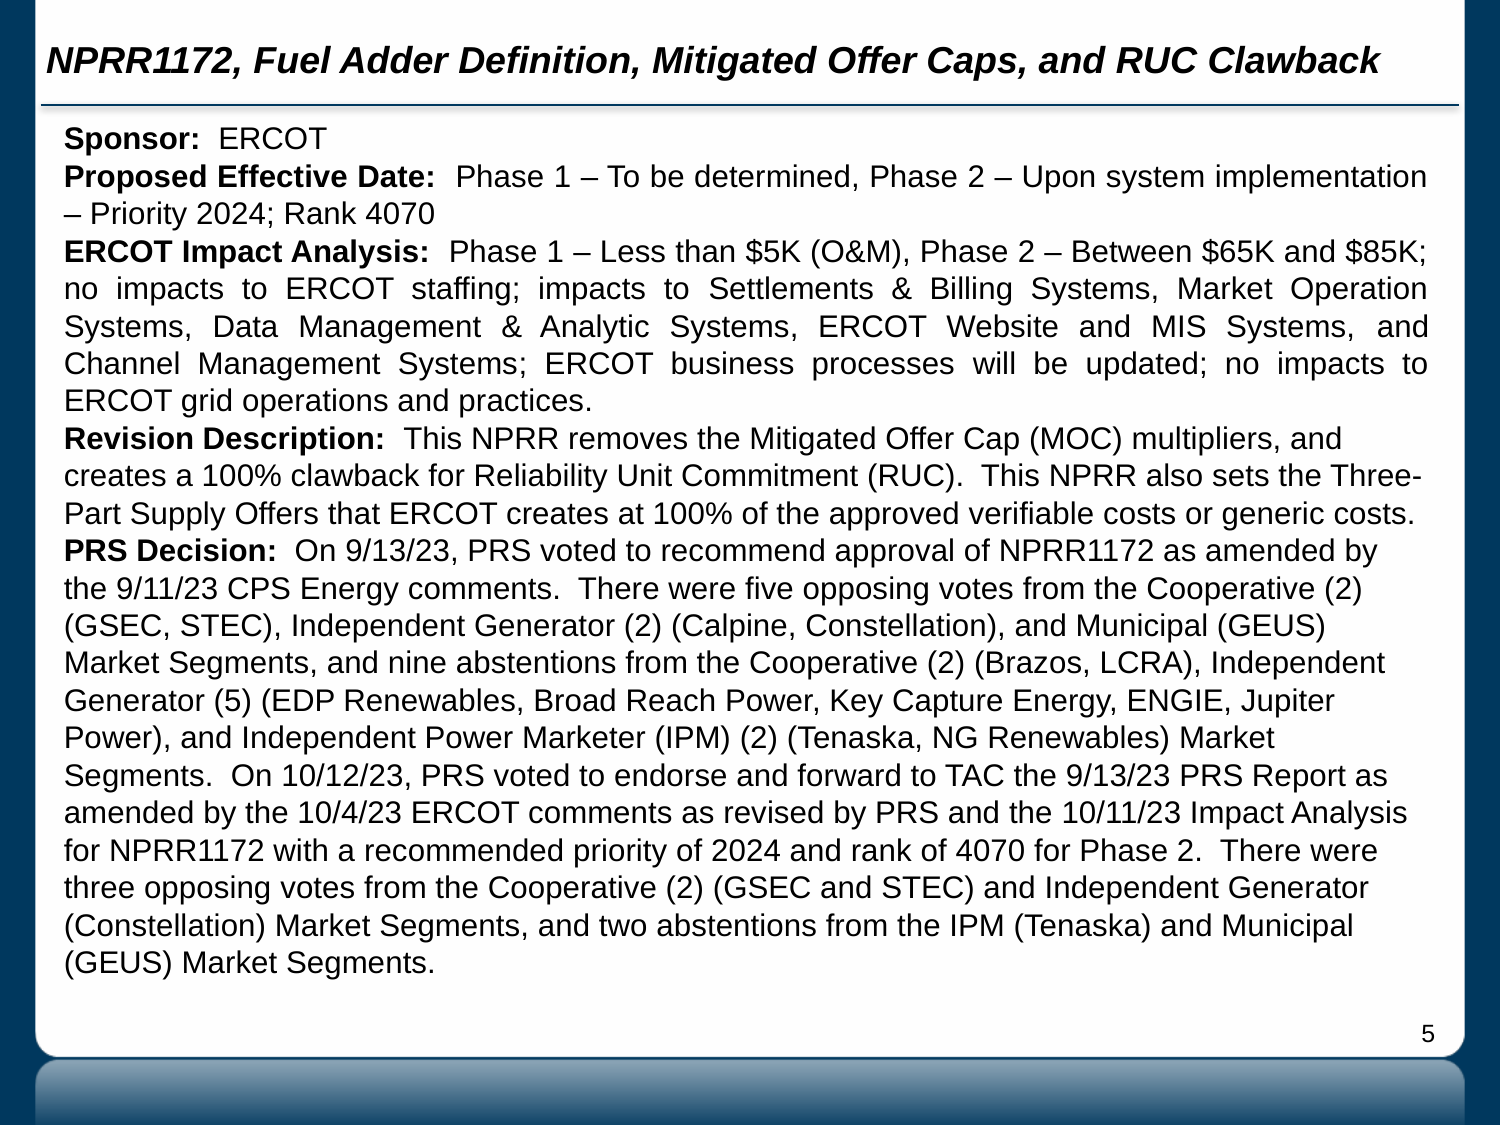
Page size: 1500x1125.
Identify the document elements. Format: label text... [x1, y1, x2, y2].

title NPRR1172, Fuel Adder Definition, Mitigated Offer Caps, and RUC Clawback [31, 20, 1464, 97]
picture [35, 0, 1465, 1125]
text_box Sponsor: ERCOT Proposed Effective Date: Phase 1 – To be determined, Phase 2 – Upon system implementation – Priority 2024; Rank 4070 ERCOT Impact Analysis: Phase 1 – Less than $5K (O&M), Phase 2 – Between $65K and $85K; no impacts to ERCOT staffing; impacts to Settlements & Billing Systems, Market Operation Systems, Data Management & Analytic Systems, ERCOT Website and MIS Systems, and Channel Management Systems; ERCOT business processes will be updated; no impacts to ERCOT grid operations and practices. Revision Description: This NPRR removes the Mitigated Offer Cap (MOC) multipliers, and creates a 100% clawback for Reliability Unit Commitment (RUC). This NPRR also sets the Three-Part Supply Offers that ERCOT creates at 100% of the approved verifiable costs or generic costs. PRS Decision: On 9/13/23, PRS voted to recommend approval of NPRR1172 as amended by the 9/11/23 CPS Energy comments. There were five opposing votes from the Cooperative (2) (GSEC, STEC), Independent Generator (2) (Calpine, Constellation), and Municipal (GEUS) Market Segments, and nine abstentions from the Cooperative (2) (Brazos, LCRA), Independent Generator (5) (EDP Renewables, Broad Reach Power, Key Capture Energy, ENGIE, Jupiter Power), and Independent Power Marketer (IPM) (2) (Tenaska, NG Renewables) Market Segments. On 10/12/23, PRS voted to endorse and forward to TAC the 9/13/23 PRS Report as amended by the 10/4/23 ERCOT comments as revised by PRS and the 10/11/23 Impact Analysis for NPRR1172 with a recommended priority of 2024 and rank of 4070 for Phase 2. There were three opposing votes from the Cooperative (2) (GSEC and STEC) and Independent Generator (Constellation) Market Segments, and two abstentions from the IPM (Tenaska) and Municipal (GEUS) Market Segments. [11, 111, 1444, 988]
